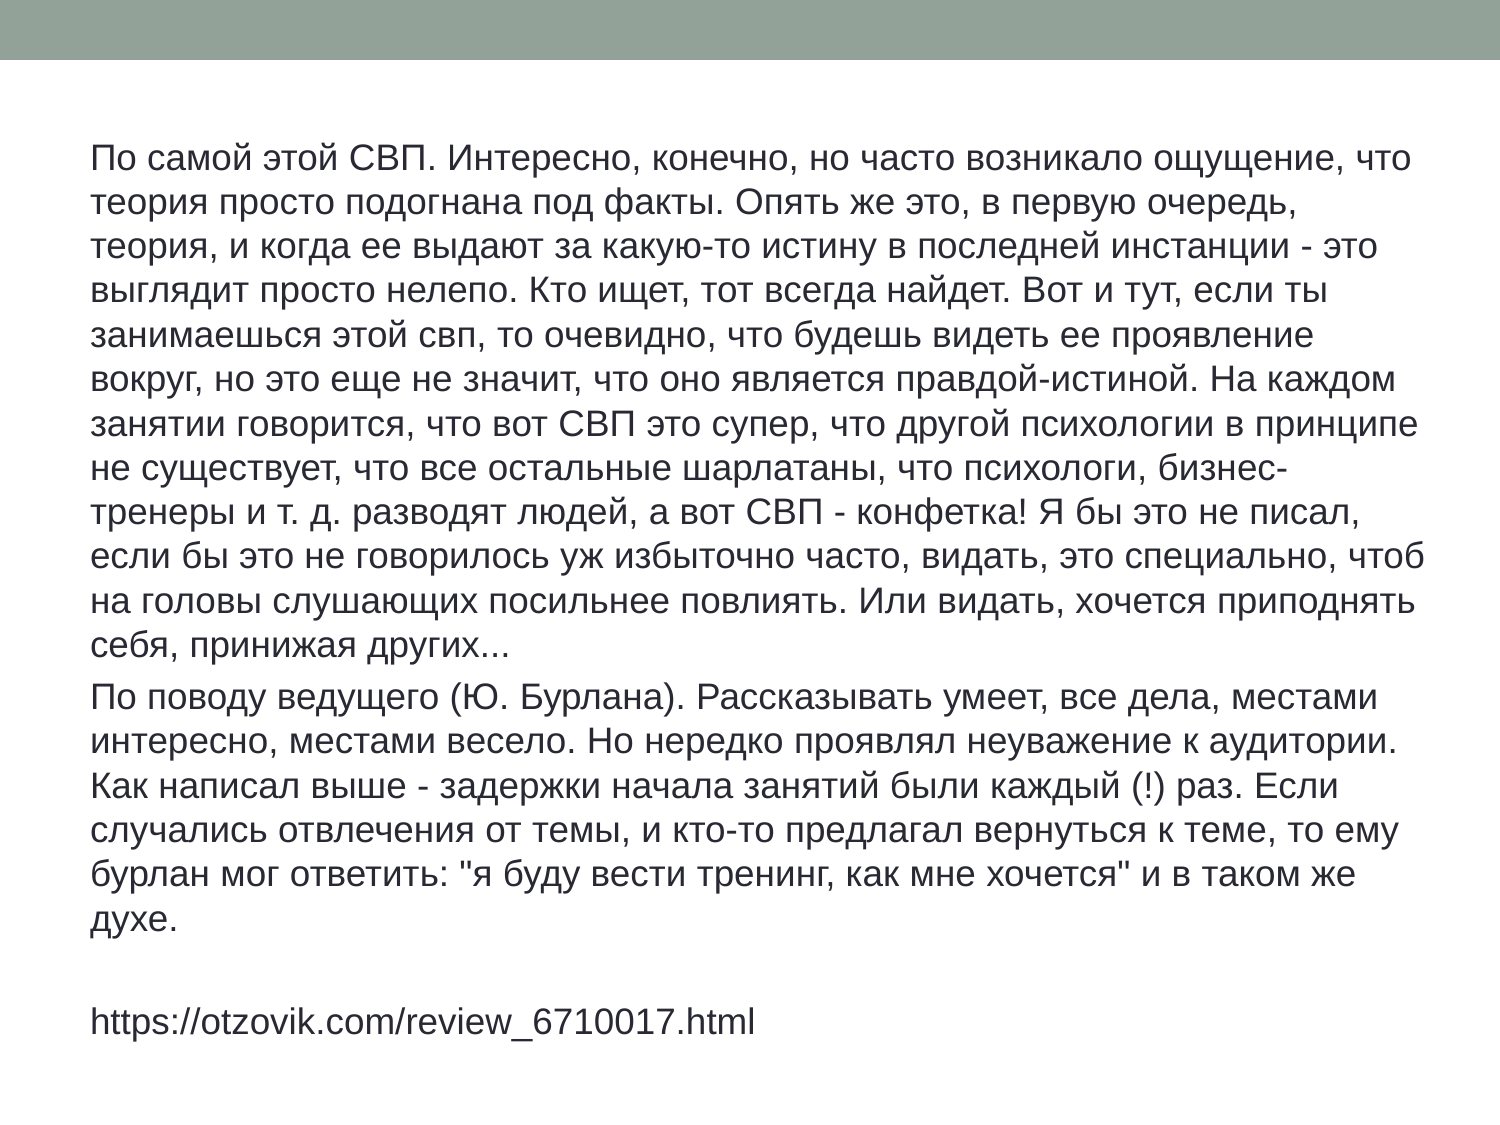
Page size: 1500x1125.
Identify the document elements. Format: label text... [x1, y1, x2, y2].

list По самой этой СВП. Интересно, конечно, но часто возникало ощущение, что теория просто подогнана под факты. Опять же это, в первую очередь, теория, и когда ее выдают за какую-то истину в последней инстанции - это выглядит просто нелепо. Кто ищет, тот всегда найдет. Вот и тут, если ты занимаешься этой свп, то очевидно, что будешь видеть ее проявление вокруг, но это еще не значит, что оно является правдой-истиной. На каждом занятии говорится, что вот СВП это супер, что другой психологии в принципе не существует, что все остальные шарлатаны, что психологи, бизнес-тренеры и т. д. разводят людей, а вот СВП - конфетка! Я бы это не писал, если бы это не говорилось уж избыточно часто, видать, это специально, чтоб на головы слушающих посильнее повлиять. Или видать, хочется приподнять себя, принижая других... По поводу ведущего (Ю. Бурлана). Рассказывать умеет, все дела, местами интересно, местами весело. Но нередко проявлял неуважение к аудитории. Как написал выше - задержки начала занятий были каждый (!) раз. Если случались отвлечения от темы, и кто-то предлагал вернуться к теме, то ему бурлан мог ответить: "я буду вести тренинг, как мне хочется" и в таком же духе. https://otzovik.com/review_6710017.html [75, 125, 1447, 1063]
